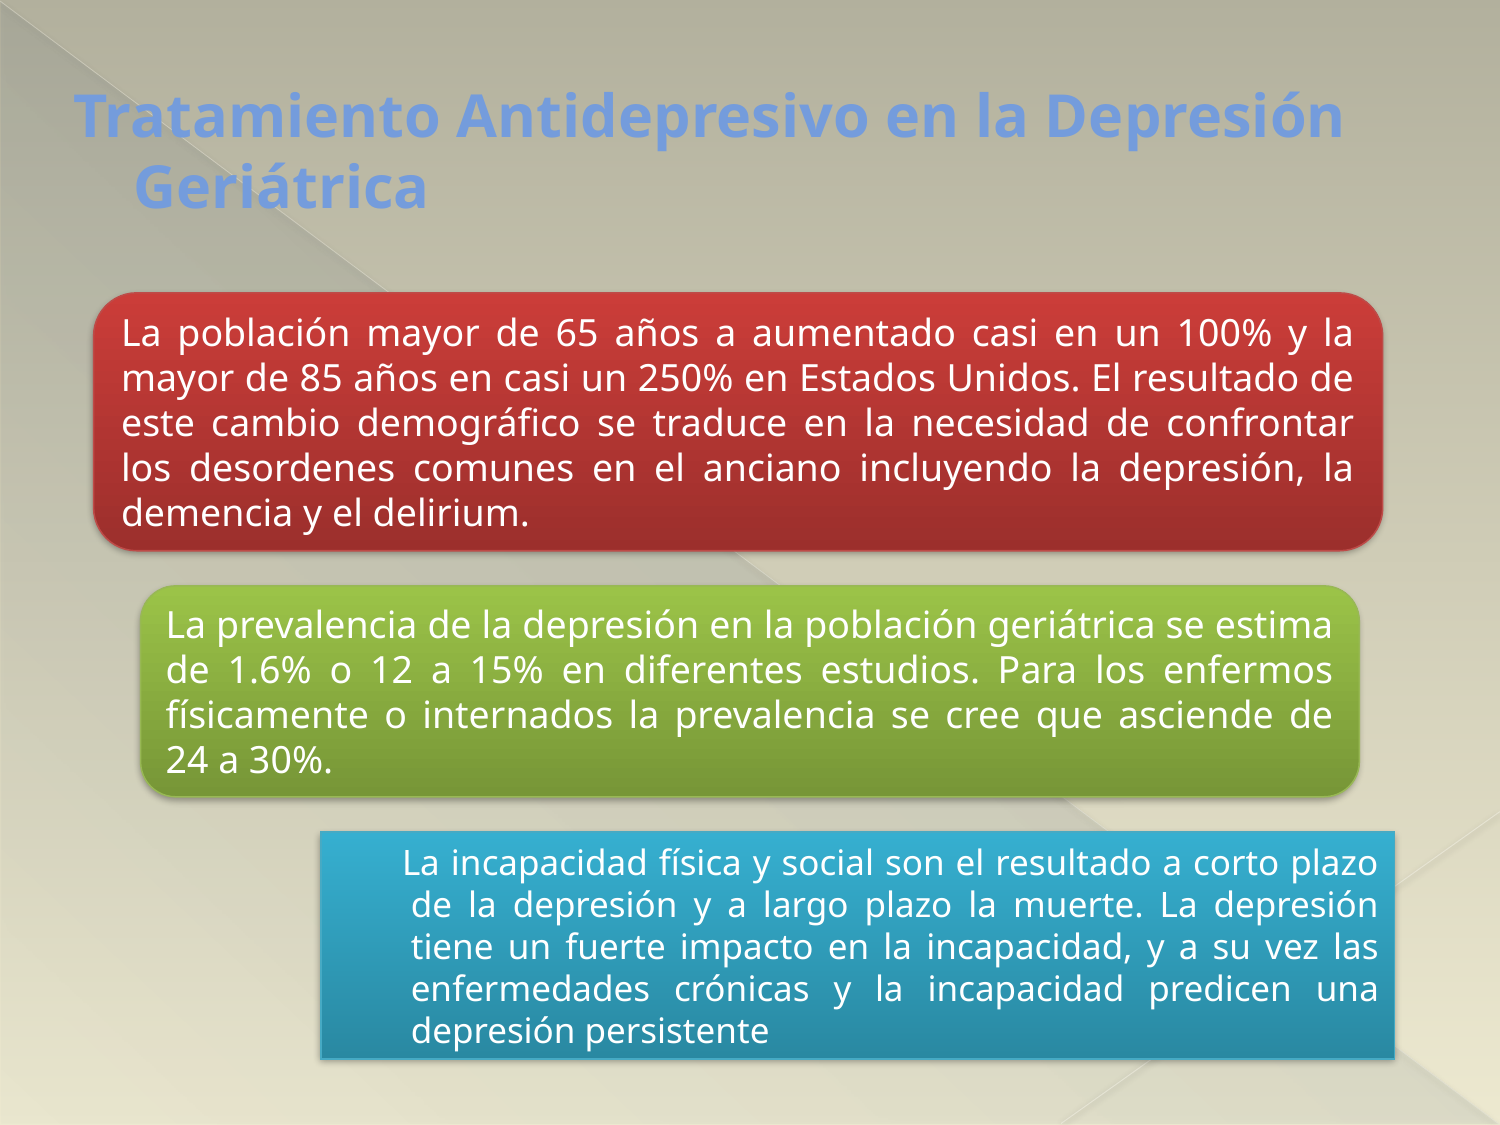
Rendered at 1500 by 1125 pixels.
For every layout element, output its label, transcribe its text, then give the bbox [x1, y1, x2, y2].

title Tratamiento Antidepresivo en la Depresión Geriátrica [58, 70, 1409, 300]
text_box La población mayor de 65 años a aumentado casi en un 100% y la mayor de 85 años en casi un 250% en Estados Unidos. El resultado de este cambio demográfico se traduce en la necesidad de confrontar los desordenes comunes en el anciano incluyendo la depresión, la demencia y el delirium. [92, 292, 1384, 552]
text_box La prevalencia de la depresión en la población geriátrica se estima de 1.6% o 12 a 15% en diferentes estudios. Para los enfermos físicamente o internados la prevalencia se cree que asciende de 24 a 30%. [139, 585, 1361, 798]
list La incapacidad física y social son el resultado a corto plazo de la depresión y a largo plazo la muerte. La depresión tiene un fuerte impacto en la incapacidad, y a su vez las enfermedades crónicas y la incapacidad predicen una depresión persistente [320, 831, 1395, 1060]
